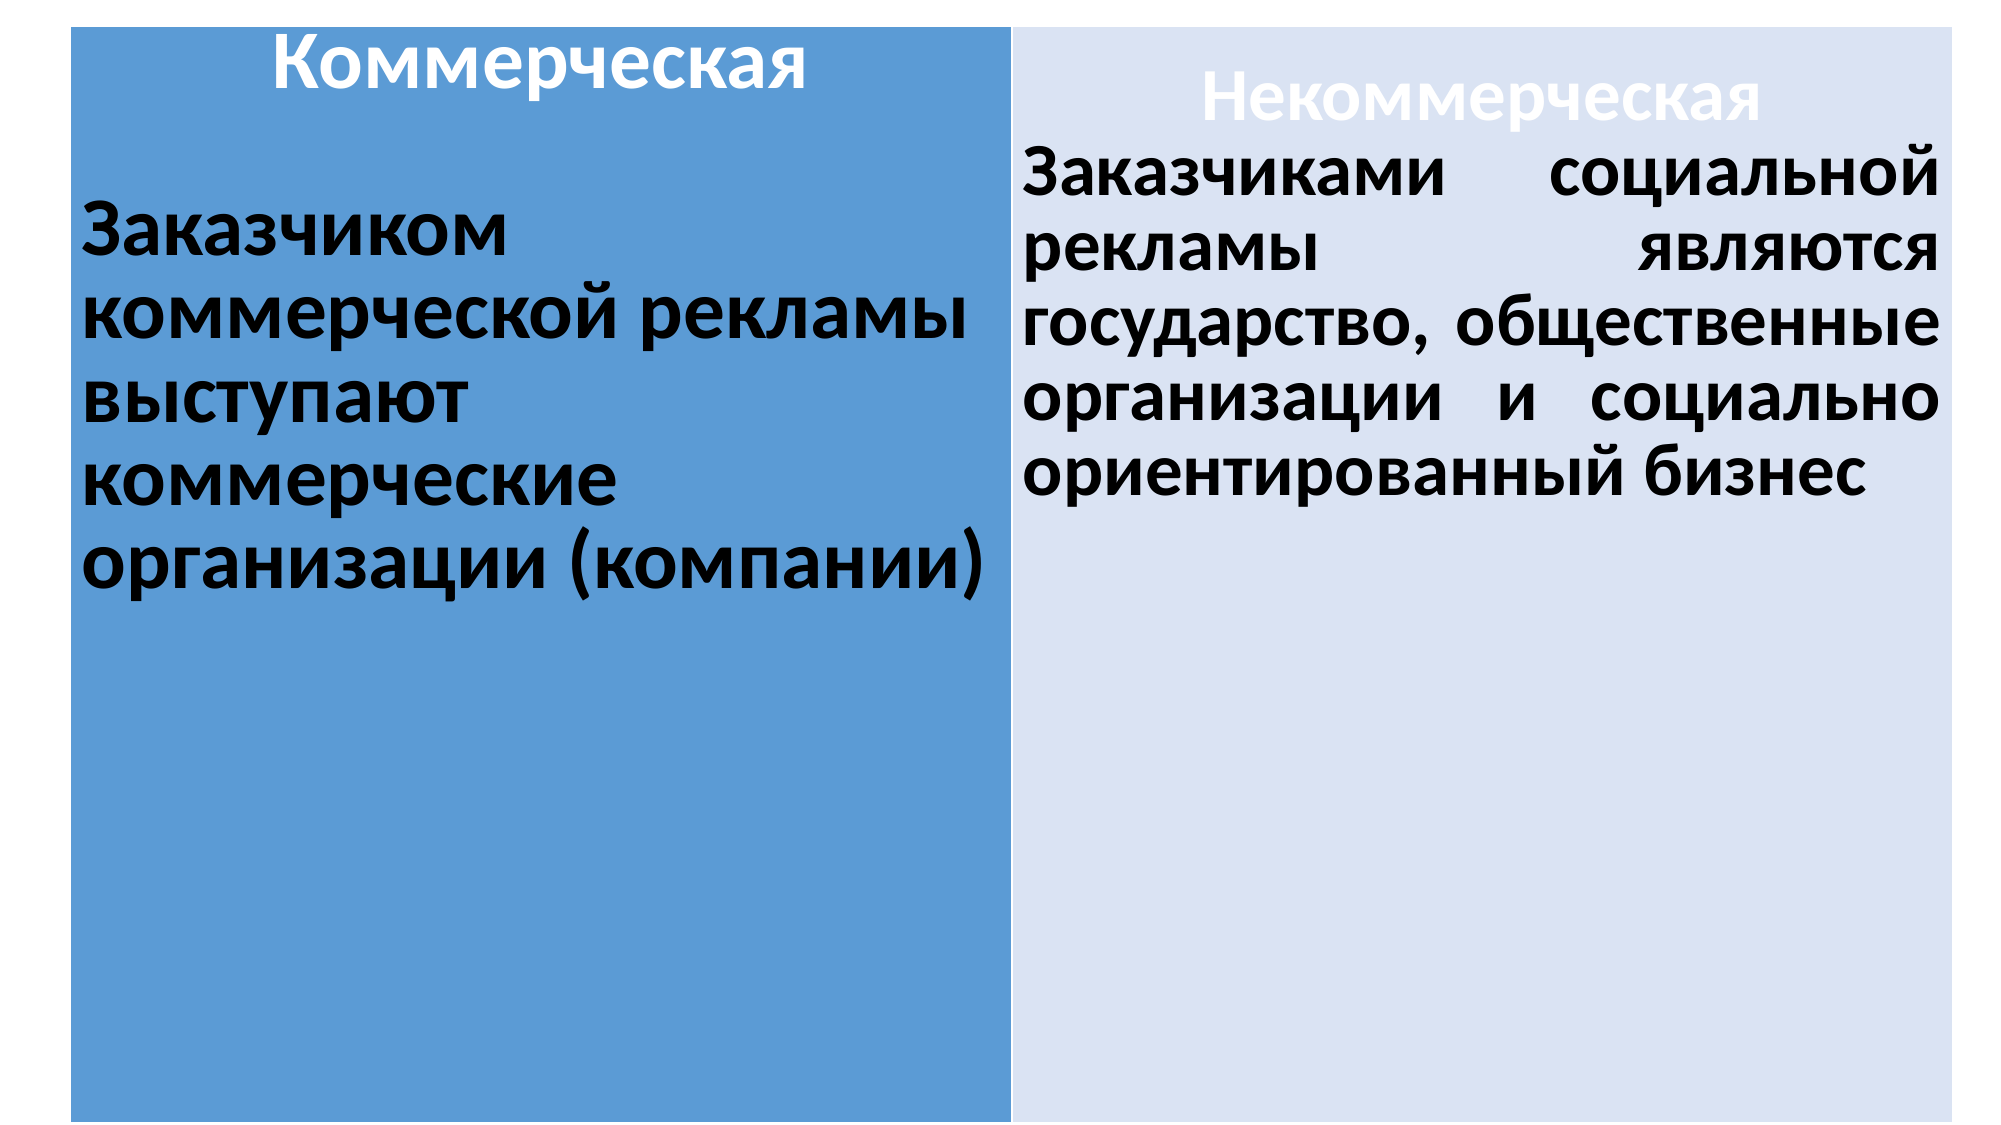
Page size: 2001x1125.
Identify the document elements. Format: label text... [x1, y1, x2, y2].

table_header Некоммерческая Заказчиками социальной рекламы являются государство, общественные организации и социально ориентированный бизнес [1013, 27, 1952, 1122]
table_header Коммерческая Заказчиком коммерческой рекламы выступают коммерческие организации (компании) [71, 27, 1011, 1122]
